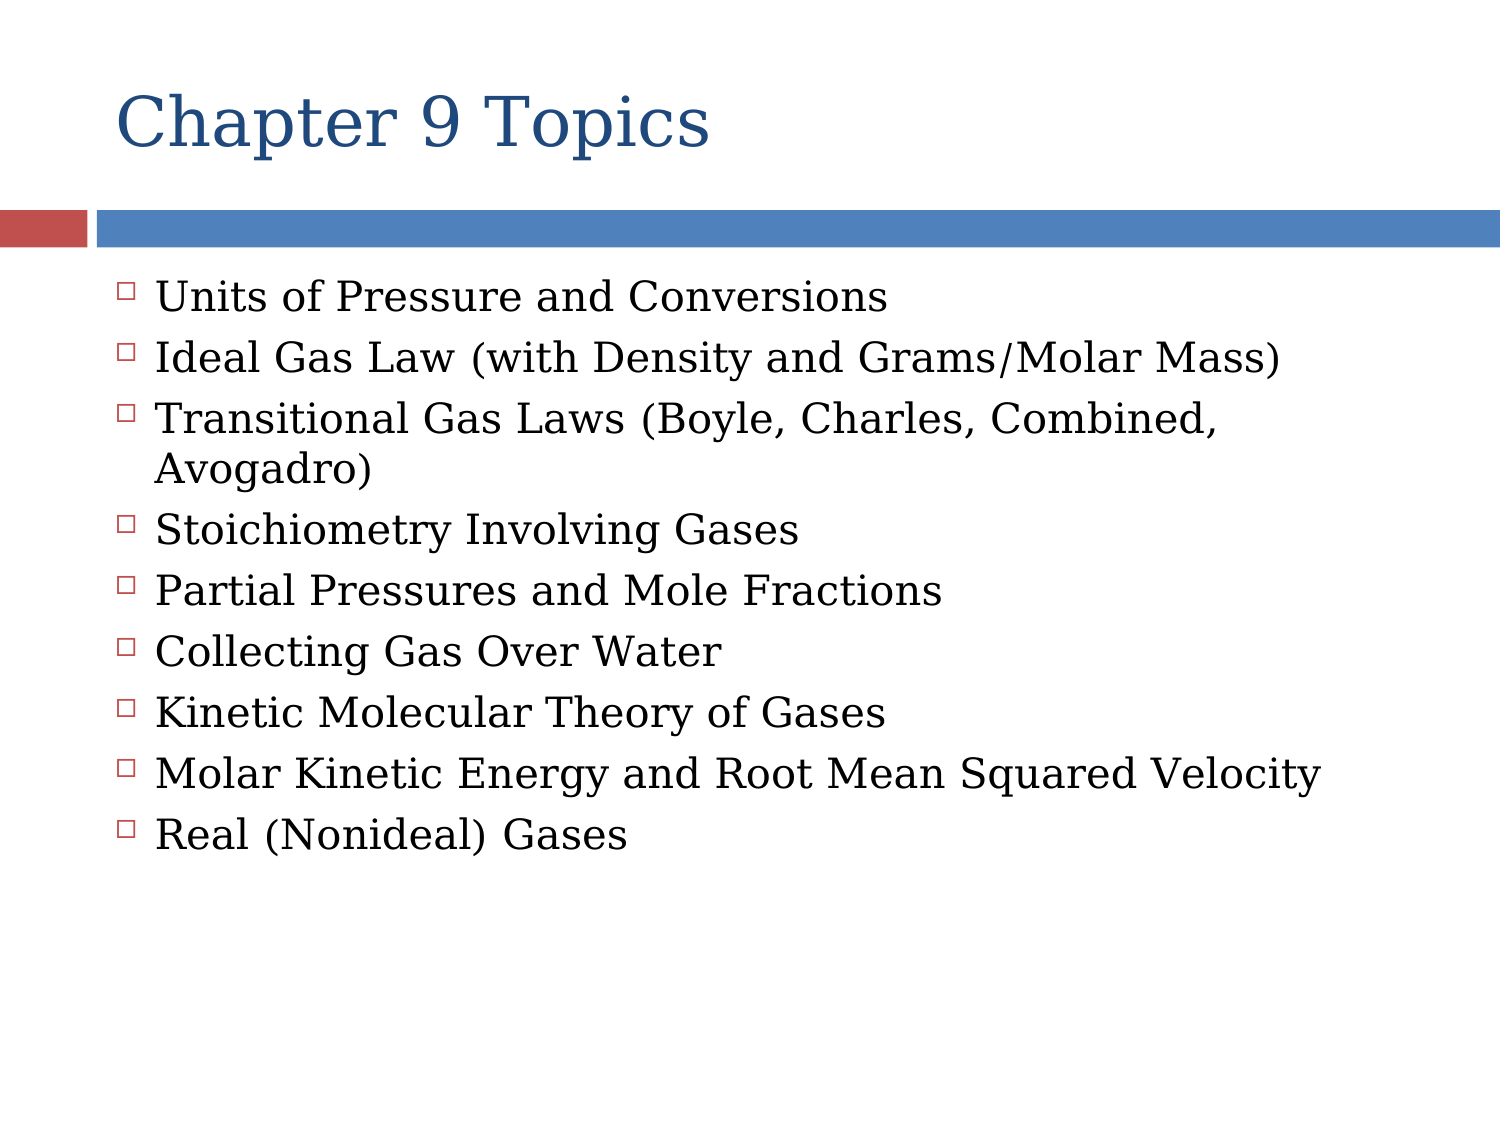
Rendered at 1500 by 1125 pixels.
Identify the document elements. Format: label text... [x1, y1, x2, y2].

list Units of Pressure and Conversions Ideal Gas Law (with Density and Grams/Molar Mass) Transitional Gas Laws (Boyle, Charles, Combined, Avogadro) Stoichiometry Involving Gases Partial Pressures and Mole Fractions Collecting Gas Over Water Kinetic Molecular Theory of Gases Molar Kinetic Energy and Root Mean Squared Velocity Real (Nonideal) Gases [100, 262, 1438, 1000]
title Chapter 9 Topics [100, 37, 1438, 200]
